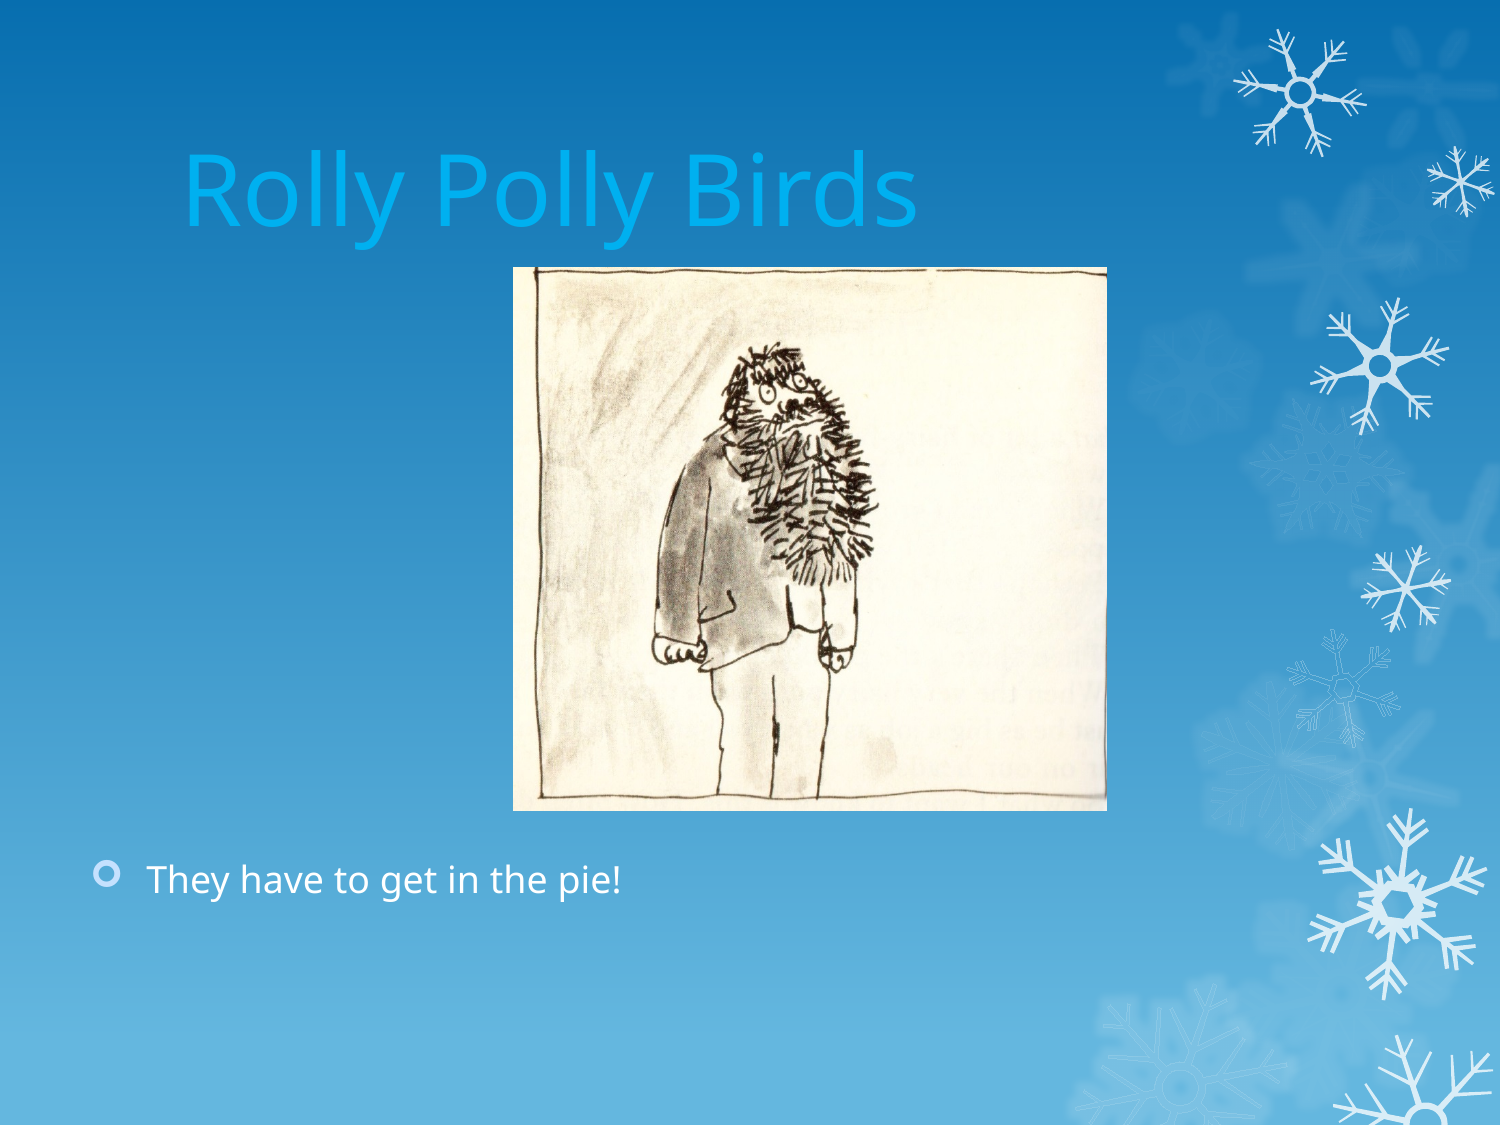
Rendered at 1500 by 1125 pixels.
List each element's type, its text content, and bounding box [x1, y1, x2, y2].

picture [512, 266, 1108, 812]
title Rolly Polly Birds [165, 110, 1335, 263]
list They have to get in the pie! [75, 751, 1425, 1005]
